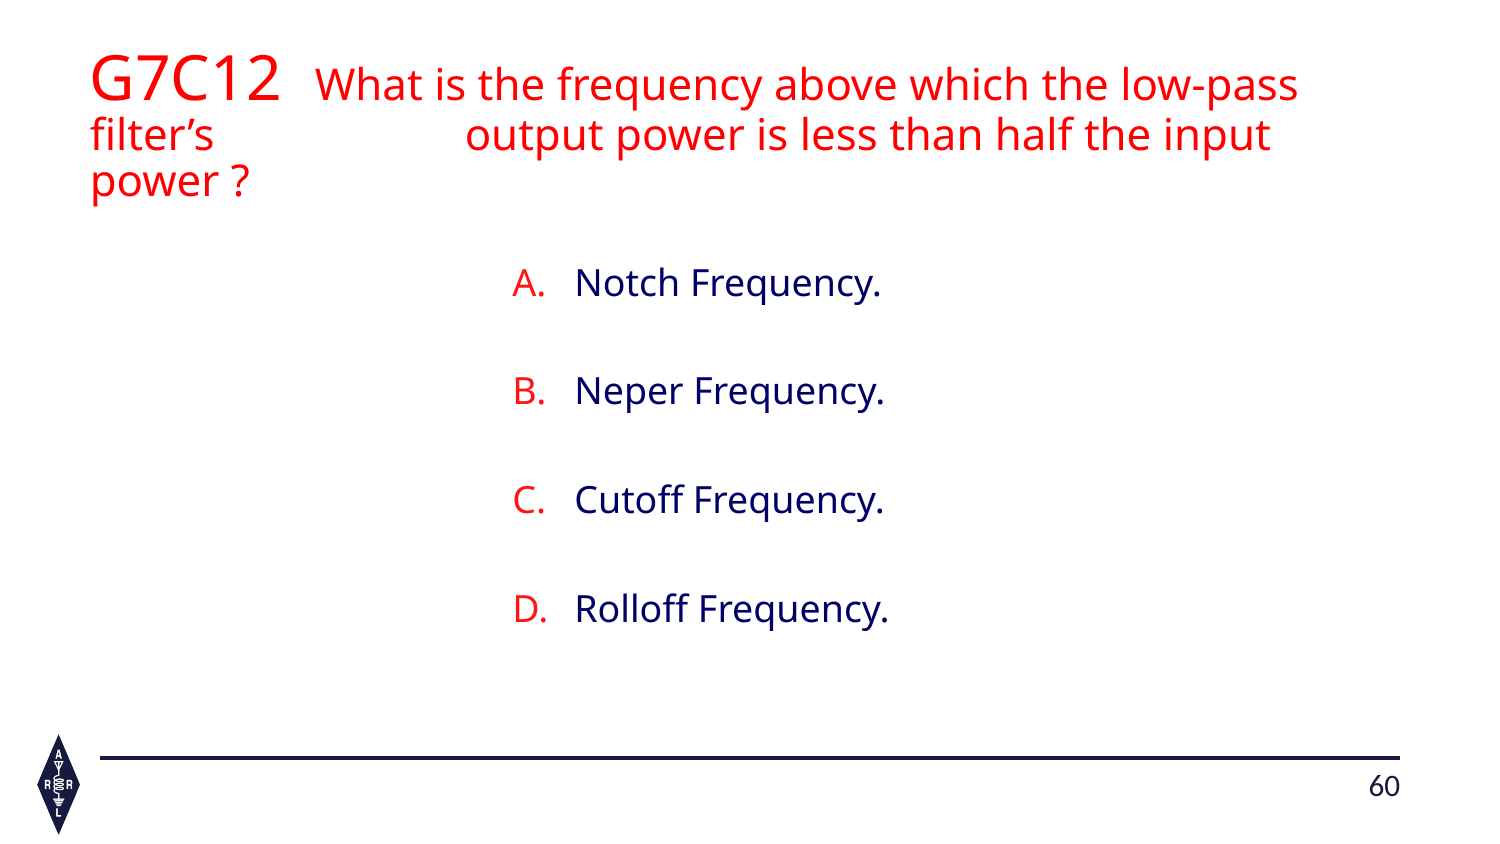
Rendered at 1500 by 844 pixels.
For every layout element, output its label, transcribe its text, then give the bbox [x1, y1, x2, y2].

slide_number 60 [1302, 761, 1400, 807]
picture [37, 734, 80, 835]
